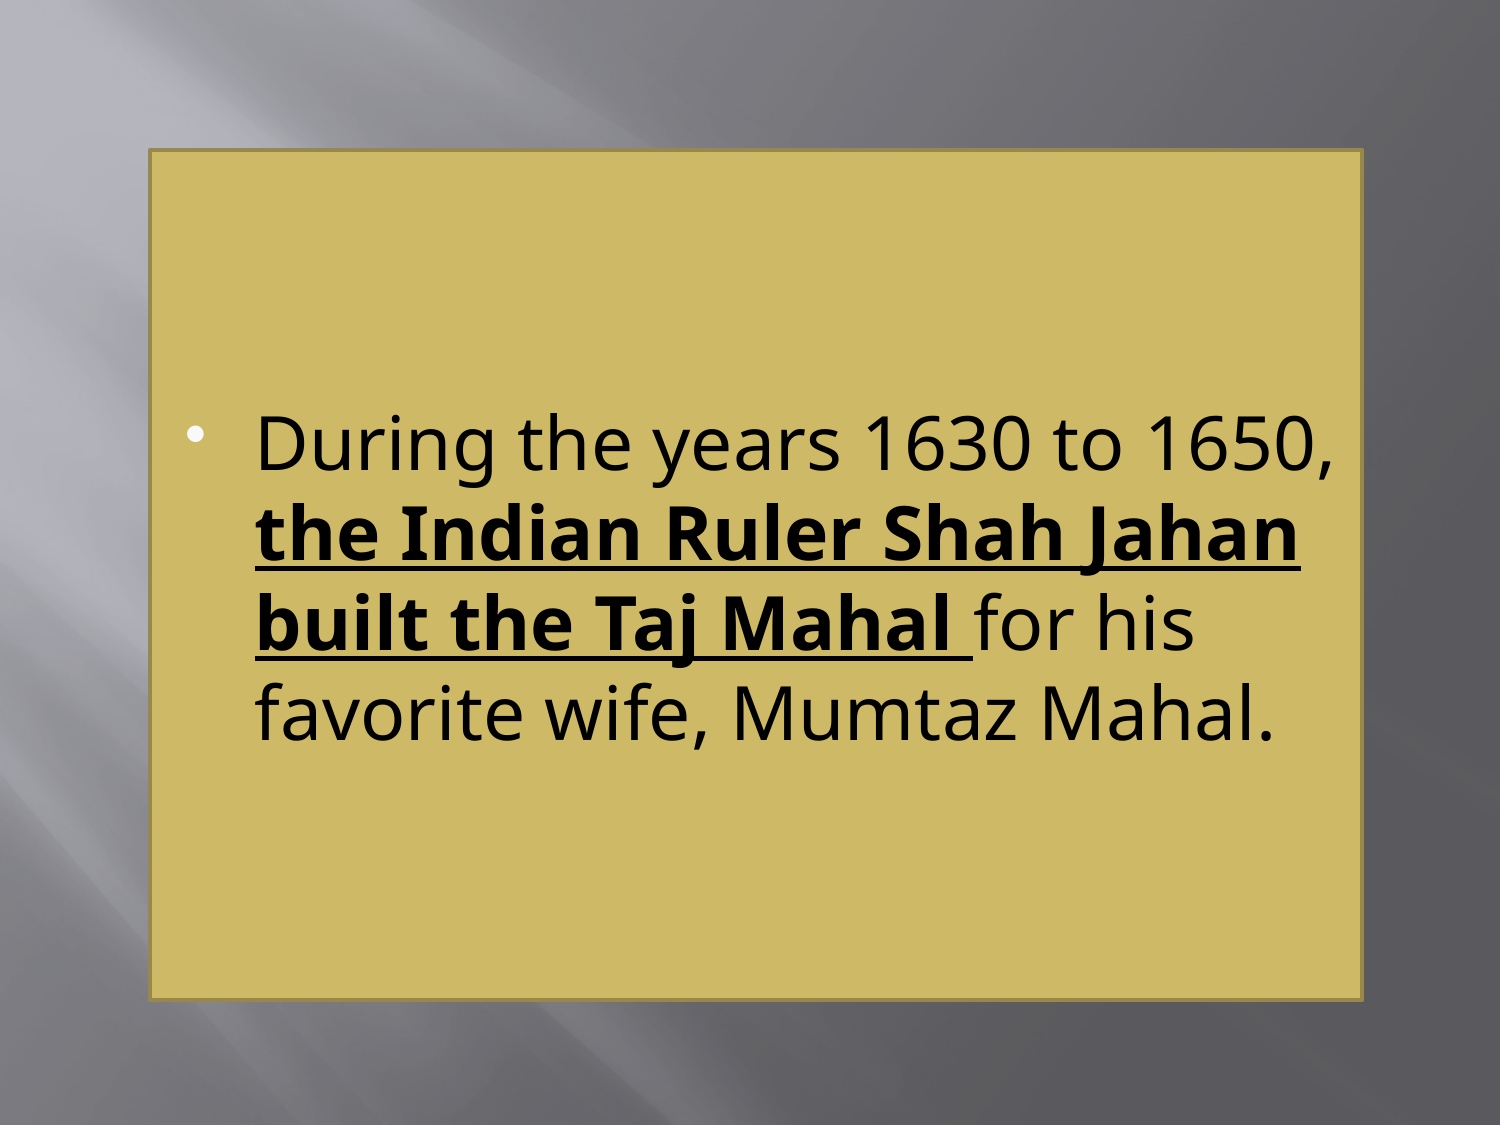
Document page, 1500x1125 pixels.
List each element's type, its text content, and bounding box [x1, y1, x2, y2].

text_box During the years 1630 to 1650, the Indian Ruler Shah Jahan built the Taj Mahal for his favorite wife, Mumtaz Mahal. [148, 148, 1364, 1002]
